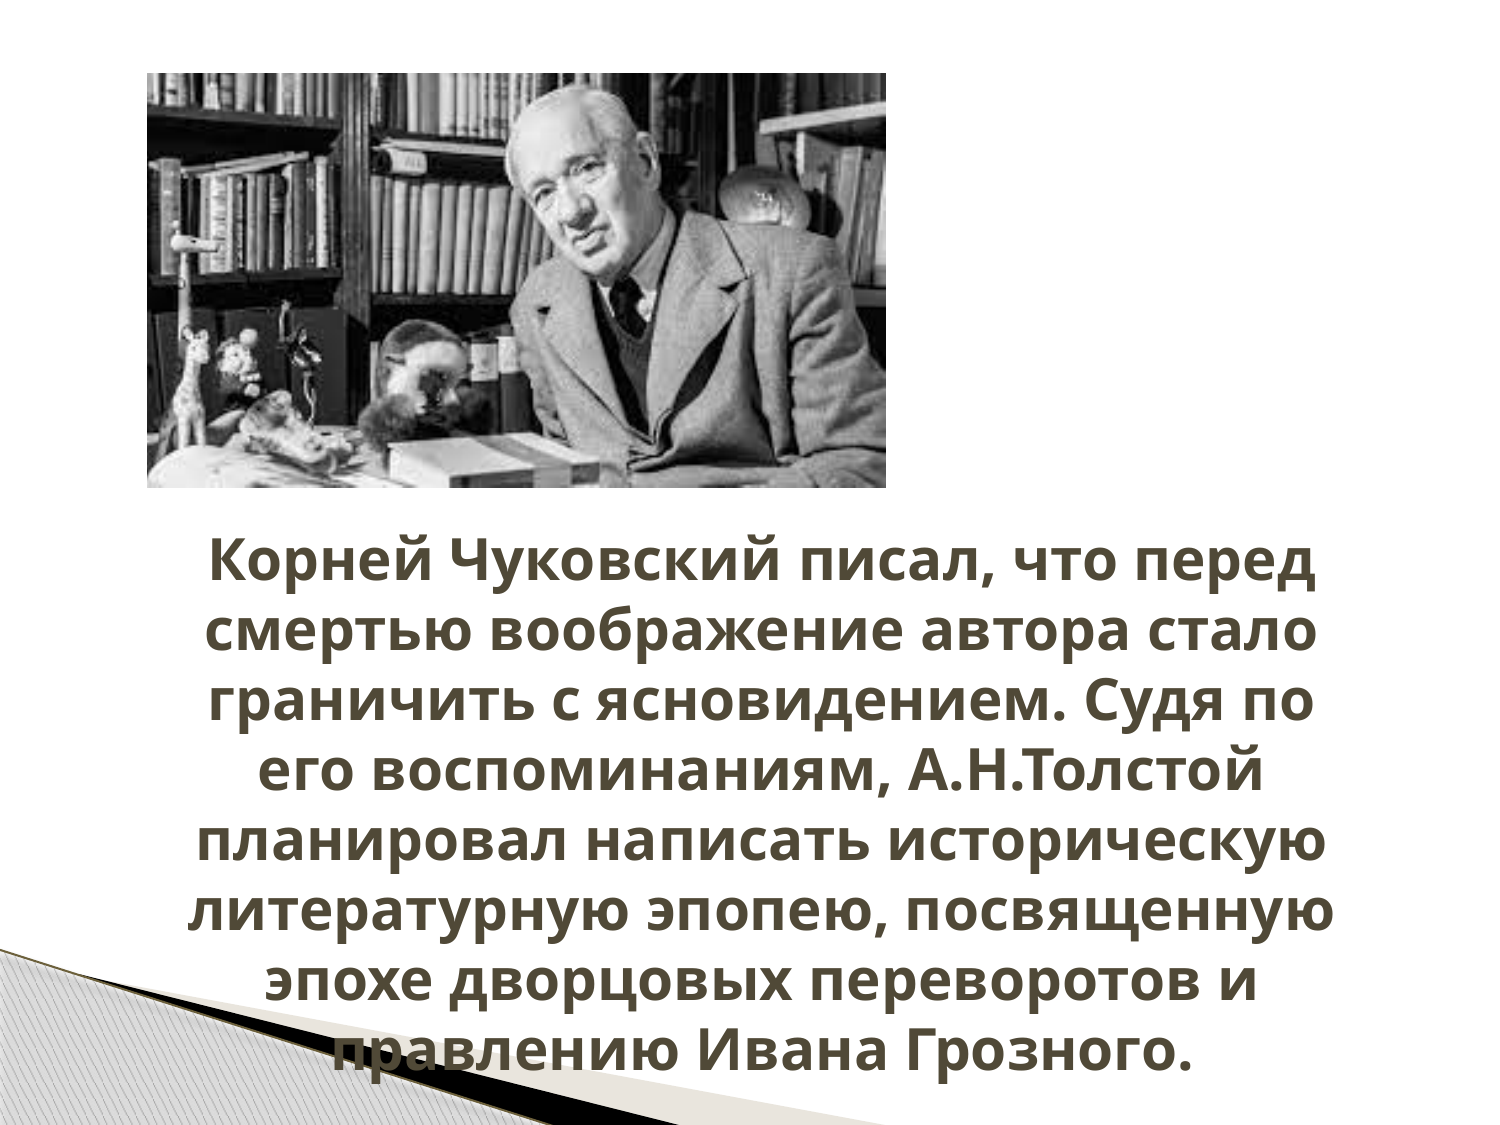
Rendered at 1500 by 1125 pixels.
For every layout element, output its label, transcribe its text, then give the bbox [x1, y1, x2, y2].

picture [147, 73, 887, 488]
text_box Корней Чуковский писал, что перед смертью воображение автора стало граничить с ясновидением. Судя по его воспоминаниям, А.Н.Толстой планировал написать историческую литературную эпопею, посвященную эпохе дворцовых переворотов и правлению Ивана Грозного. [147, 515, 1376, 1090]
